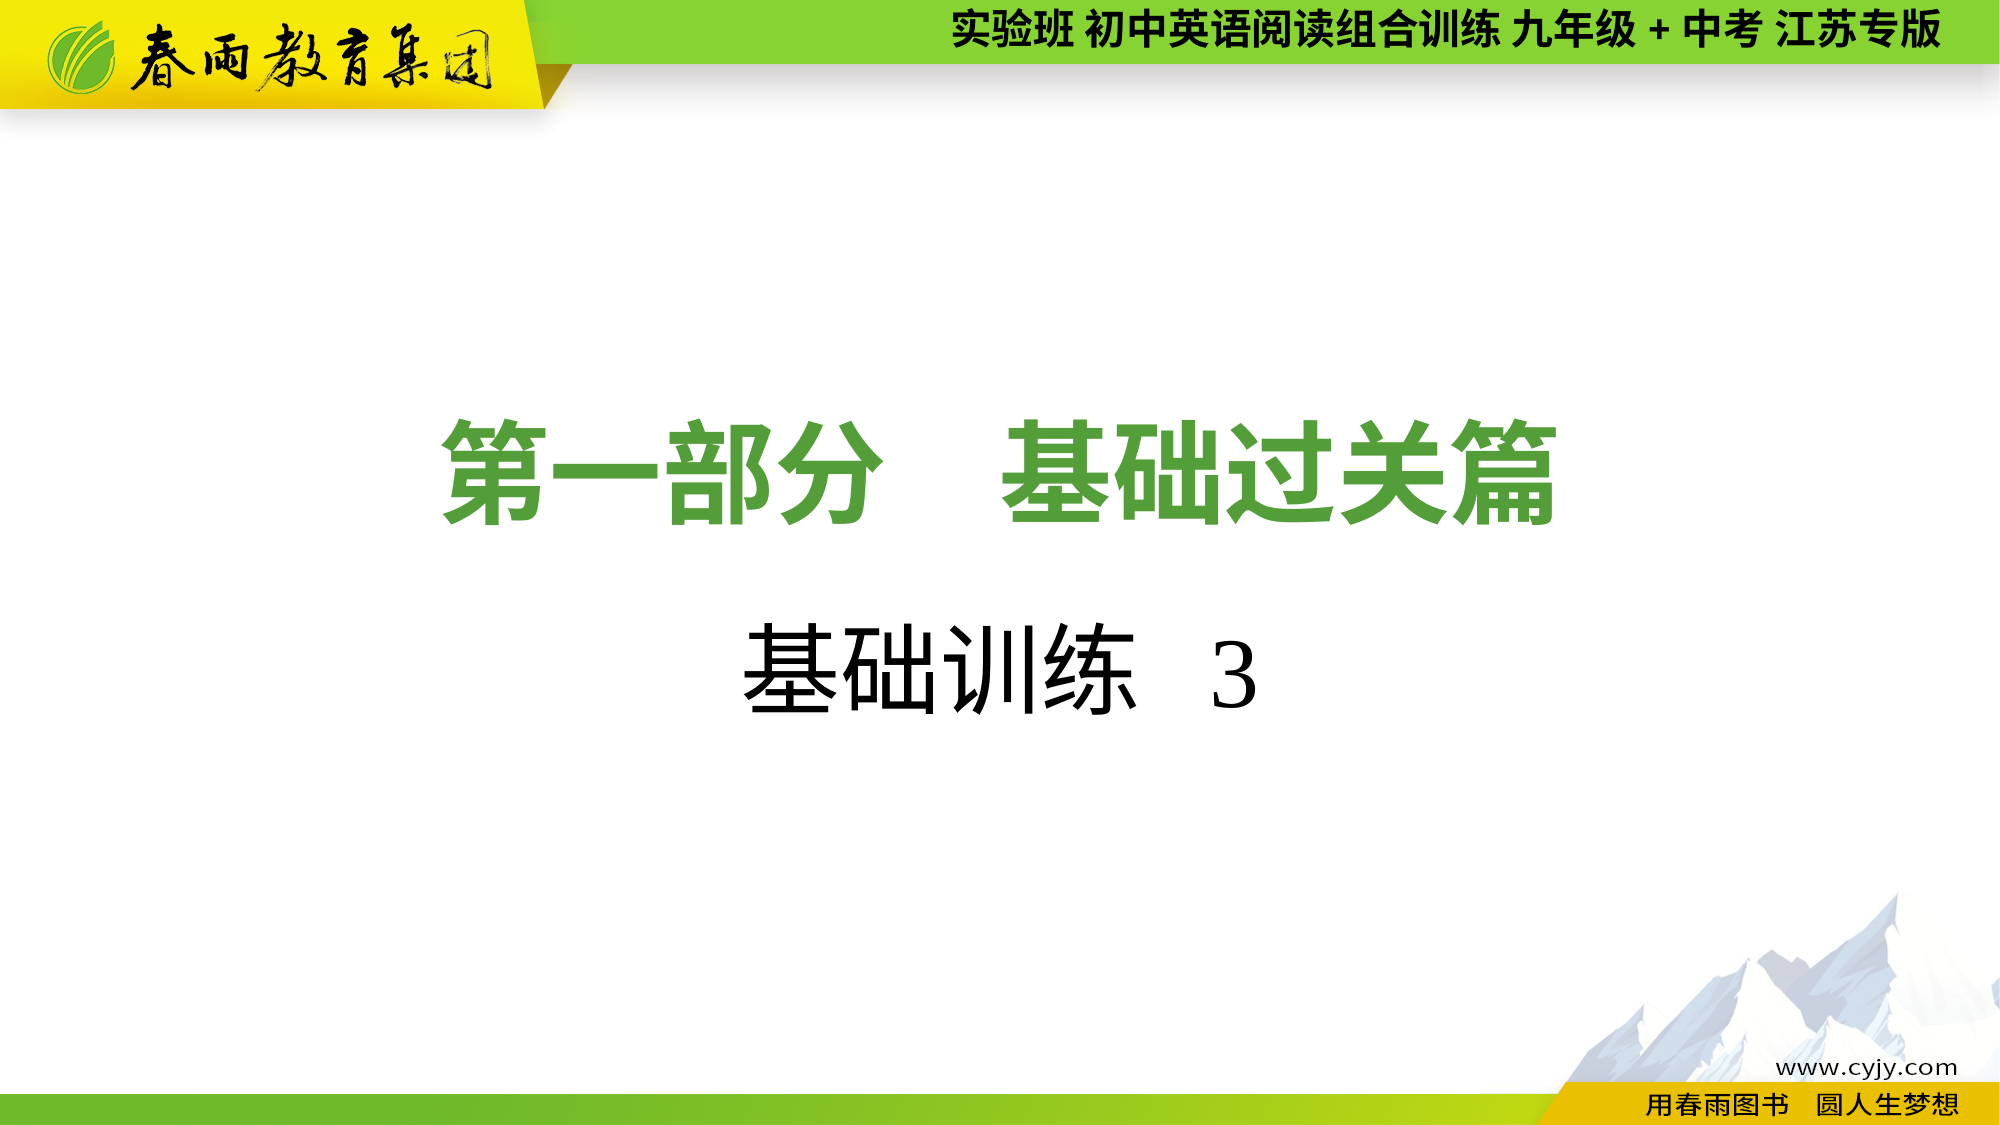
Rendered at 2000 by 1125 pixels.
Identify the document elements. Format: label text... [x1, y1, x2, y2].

text_box 第一部分 基础过关篇 [54, 327, 1946, 540]
text_box 基础训练 3 [54, 540, 1946, 736]
picture [0, 0, 2000, 1125]
